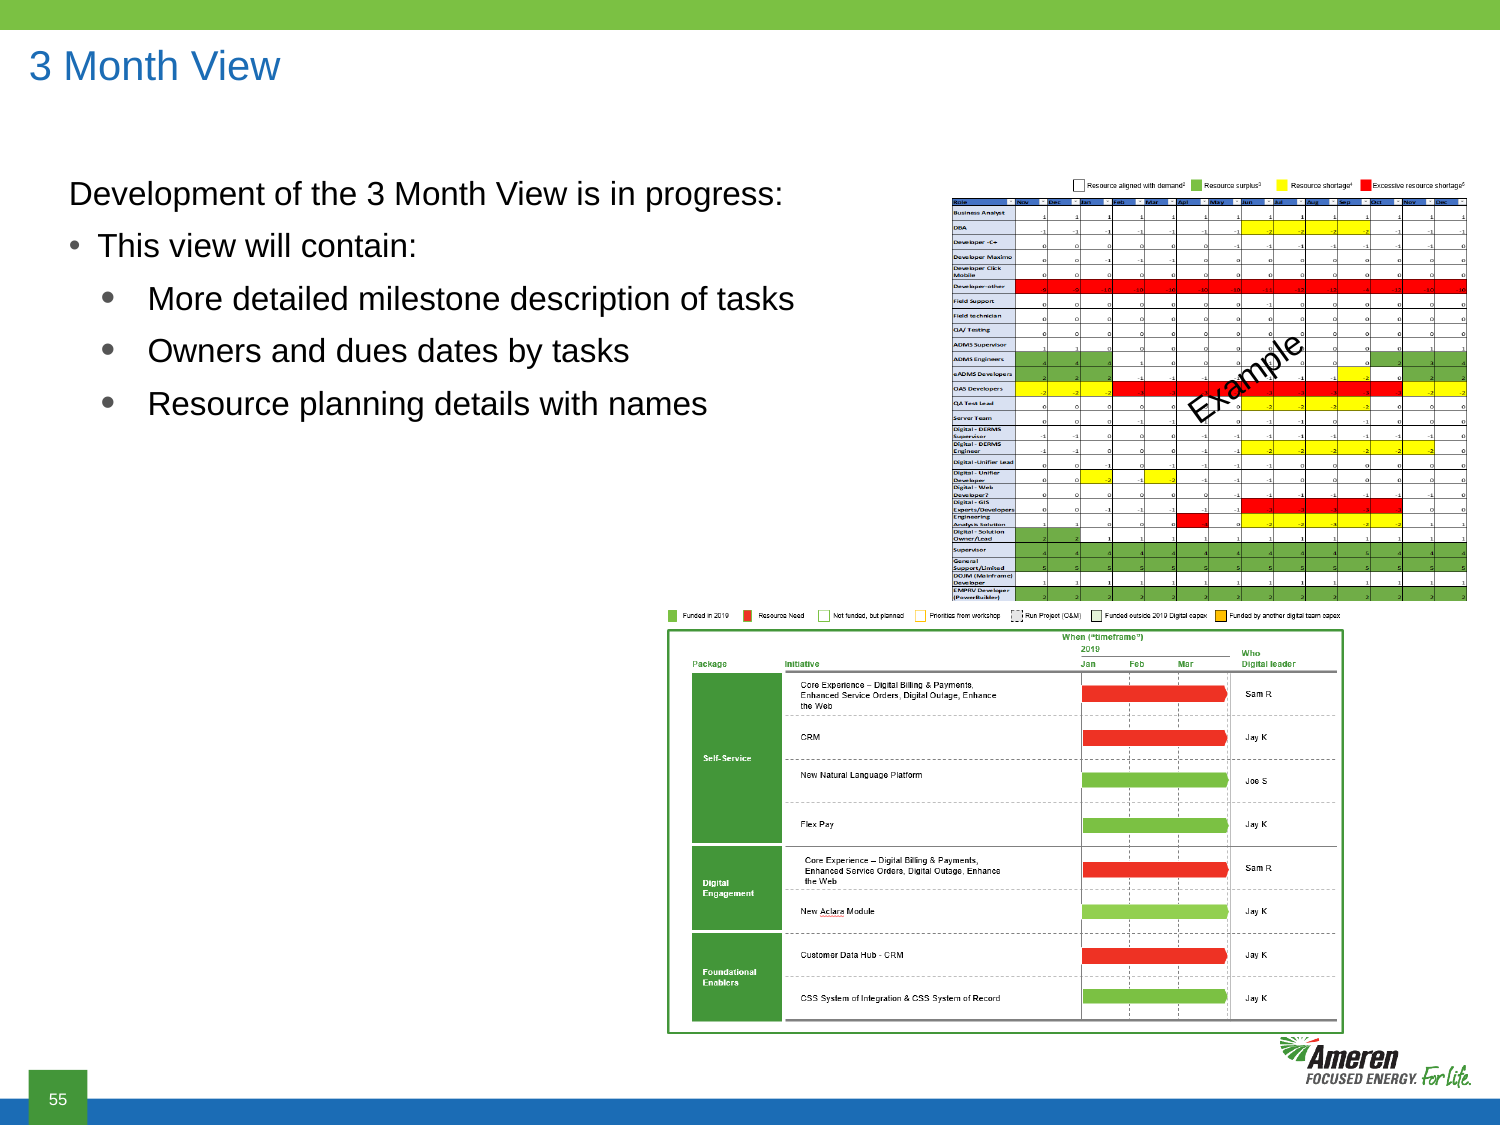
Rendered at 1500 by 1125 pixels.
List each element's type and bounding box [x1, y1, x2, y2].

picture [658, 171, 1476, 1088]
title [28, 38, 1472, 90]
text_box [68, 172, 950, 527]
